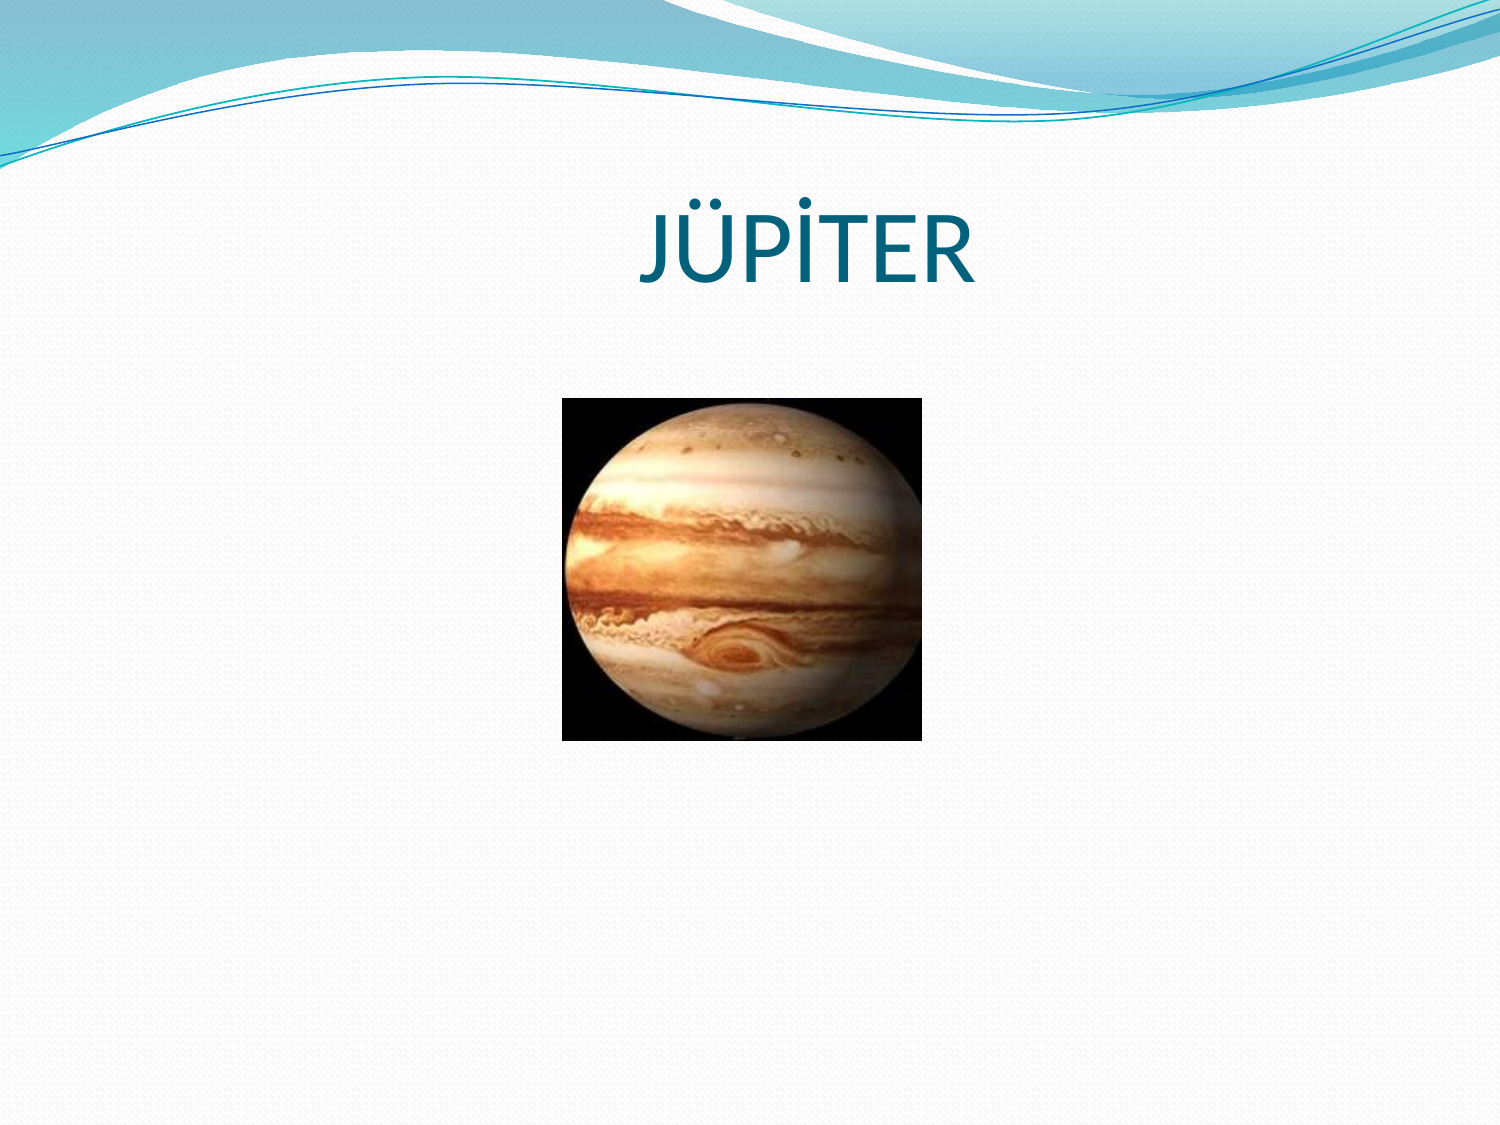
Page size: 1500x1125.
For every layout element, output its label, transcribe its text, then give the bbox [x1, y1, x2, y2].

title JÜPİTER [75, 115, 1425, 303]
picture [562, 398, 923, 741]
